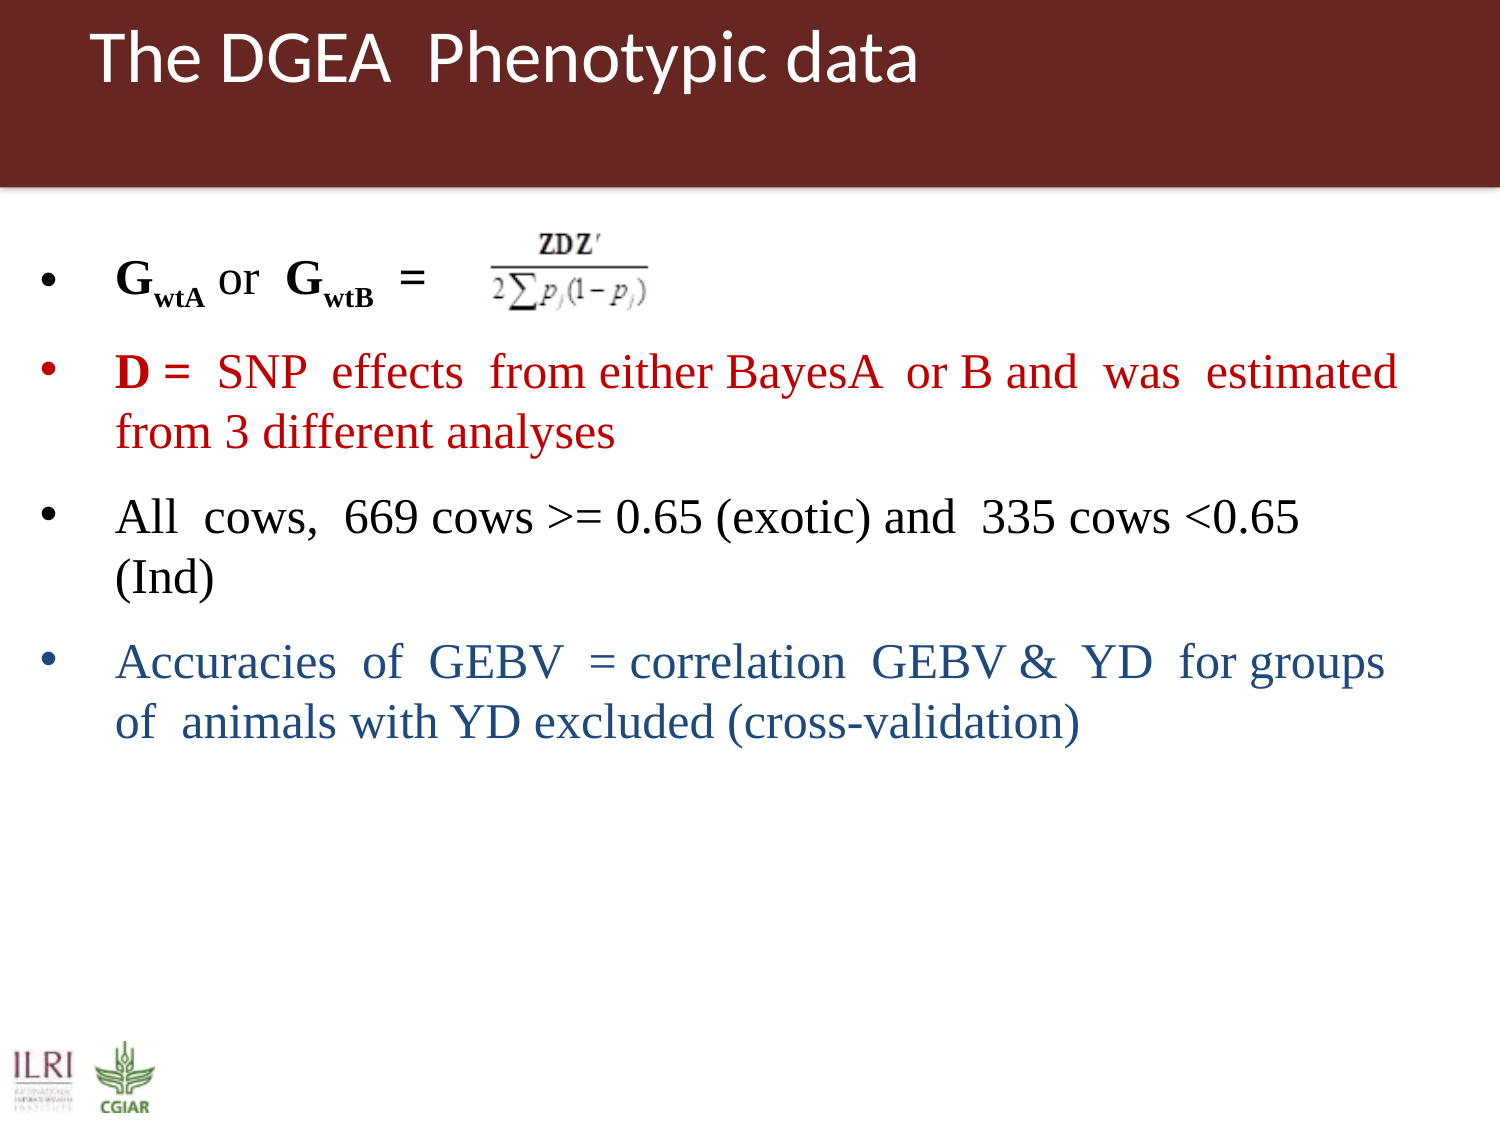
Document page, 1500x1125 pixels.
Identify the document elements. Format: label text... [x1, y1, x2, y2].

picture [487, 227, 655, 318]
title The DGEA Phenotypic data [75, 0, 1425, 188]
picture [12, 1049, 74, 1113]
list GwtA or GwtB = D = SNP effects from either BayesA or B and was estimated from 3 different analyses All cows, 669 cows >= 0.65 (exotic) and 335 cows <0.65 (Ind) Accuracies of GEBV = correlation GEBV & YD for groups of animals with YD excluded (cross-validation) [24, 237, 1425, 1025]
picture [94, 1041, 155, 1113]
